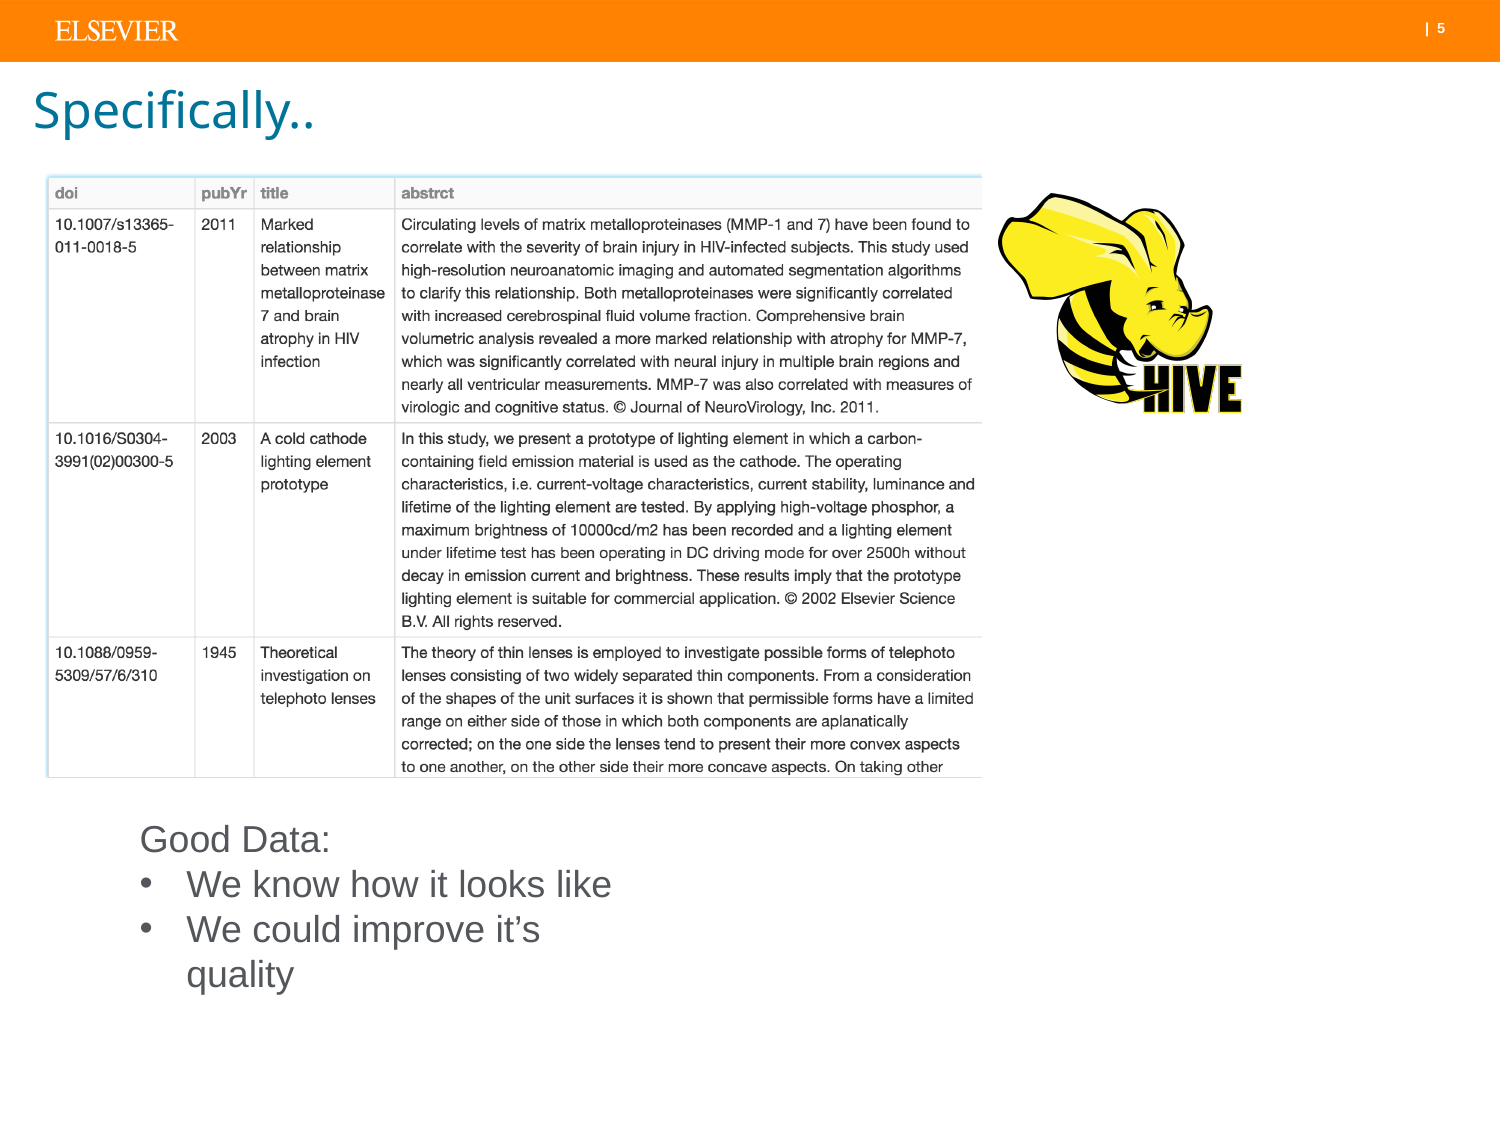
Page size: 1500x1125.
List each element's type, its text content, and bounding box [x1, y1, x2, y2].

text_box Good Data: We know how it looks like We could improve it’s quality [124, 807, 629, 1003]
picture [0, 0, 1500, 62]
picture [997, 193, 1242, 414]
title Specifically.. [19, 73, 1376, 143]
picture [45, 172, 982, 778]
